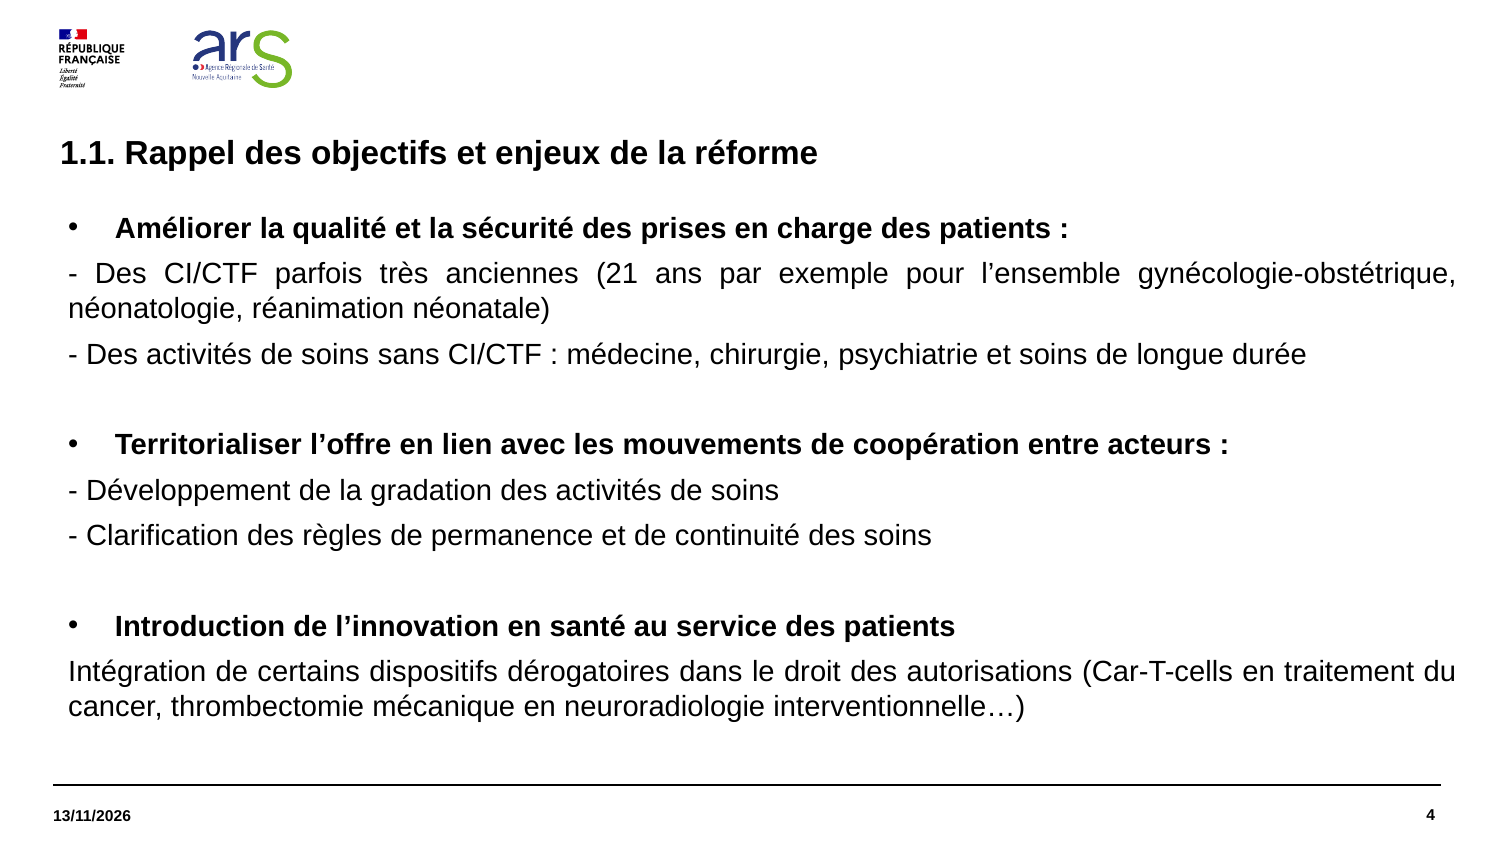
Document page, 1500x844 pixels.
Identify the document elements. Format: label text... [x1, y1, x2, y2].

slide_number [53, 788, 252, 844]
slide_number 4 [1213, 788, 1436, 844]
picture [47, 17, 136, 107]
list Améliorer la qualité et la sécurité des prises en charge des patients : - Des CI/CTF parfois très anciennes (21 ans par exemple pour l’ensemble gynécologie-obstétrique, néonatologie, réanimation néonatale) - Des activités de soins sans CI/CTF : médecine, chirurgie, psychiatrie et soins de longue durée Territorialiser l’offre en lien avec les mouvements de coopération entre acteurs : - Développement de la gradation des activités de soins - Clarification des règles de permanence et de continuité des soins Introduction de l’innovation en santé au service des patients Intégration de certains dispositifs dérogatoires dans le droit des autorisations (Car-T-cells en traitement du cancer, thrombectomie mécanique en neuroradiologie interventionnelle…) [53, 209, 1459, 788]
text_box 1.1. Rappel des objectifs et enjeux de la réforme [0, 123, 1377, 179]
picture [192, 30, 292, 88]
